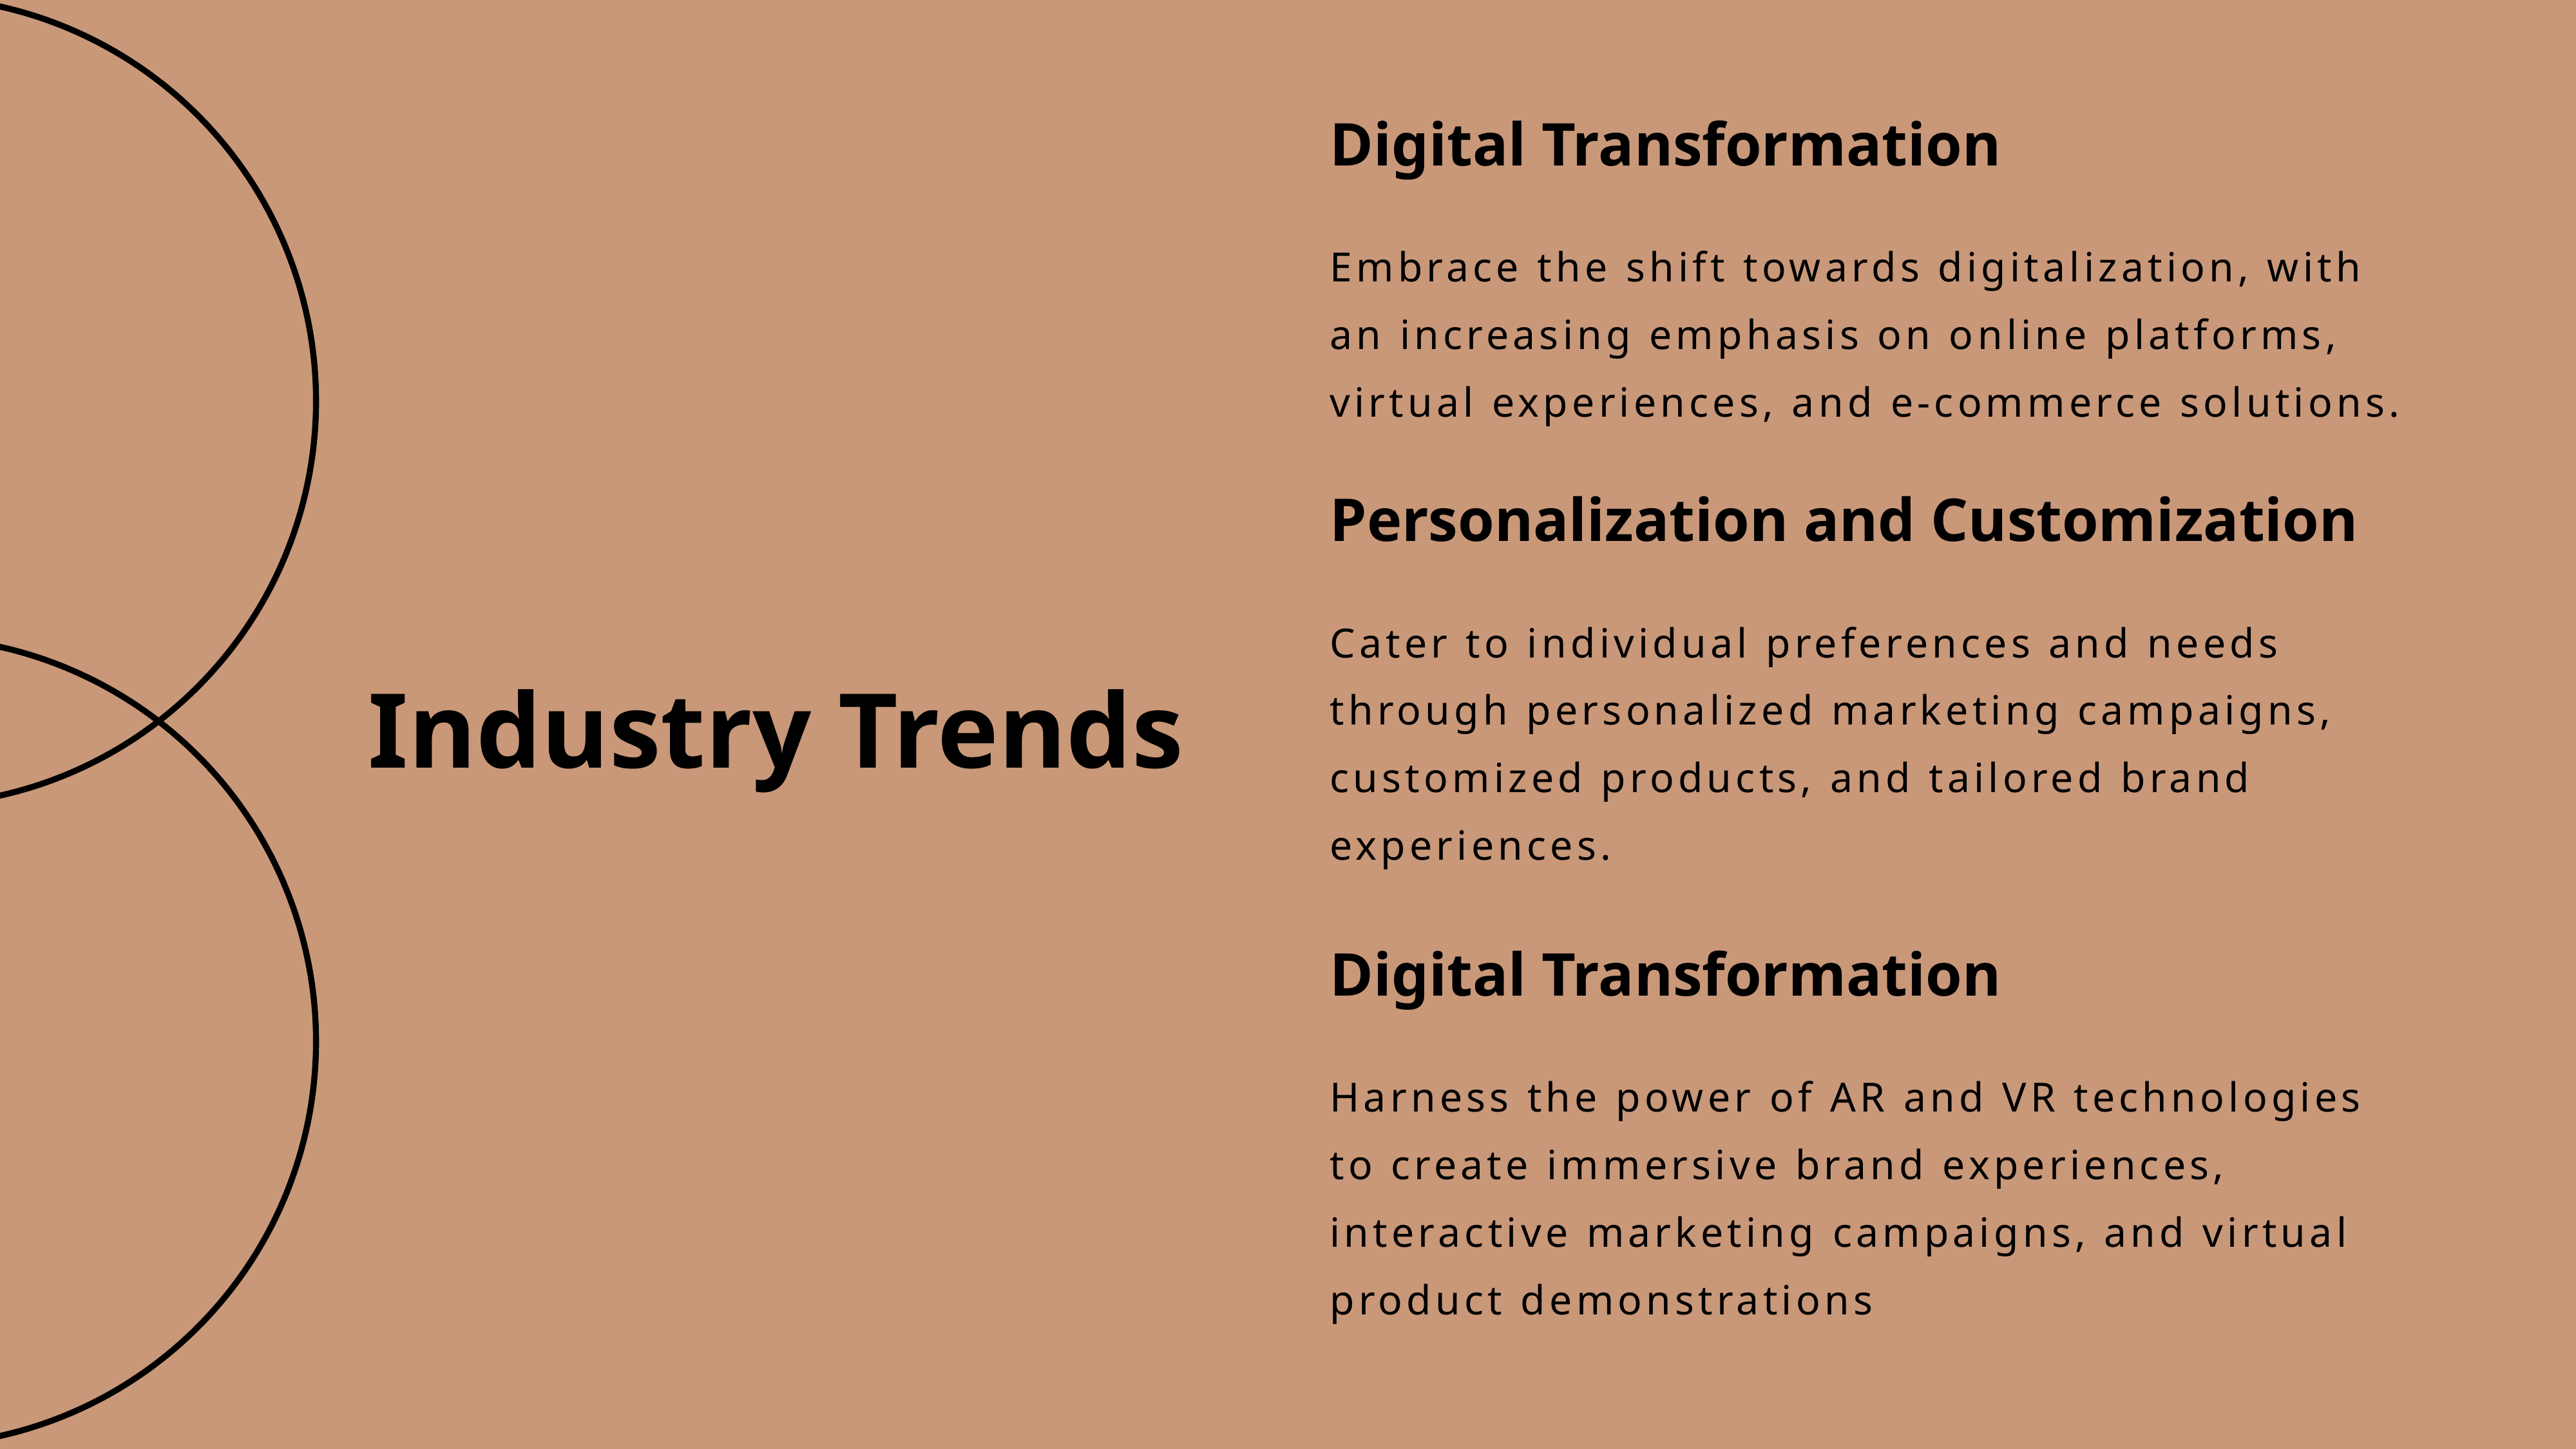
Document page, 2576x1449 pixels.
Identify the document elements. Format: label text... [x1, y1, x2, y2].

text_box Personalization and Customization [1320, 470, 2416, 558]
text_box Digital Transformation [1320, 925, 2416, 1012]
text_box Cater to individual preferences and needs through personalized marketing campaigns, customized products, and tailored brand experiences. [1320, 593, 2416, 873]
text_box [0, 0, 316, 1446]
text_box Industry Trends [359, 647, 1227, 794]
text_box Harness the power of AR and VR technologies to create immersive brand experiences, interactive marketing campaigns, and virtual product demonstrations [1320, 1047, 2416, 1327]
text_box Digital Transformation [1320, 95, 2416, 182]
text_box Embrace the shift towards digitalization, with an increasing emphasis on online platforms, virtual experiences, and e-commerce solutions. [1320, 217, 2416, 430]
